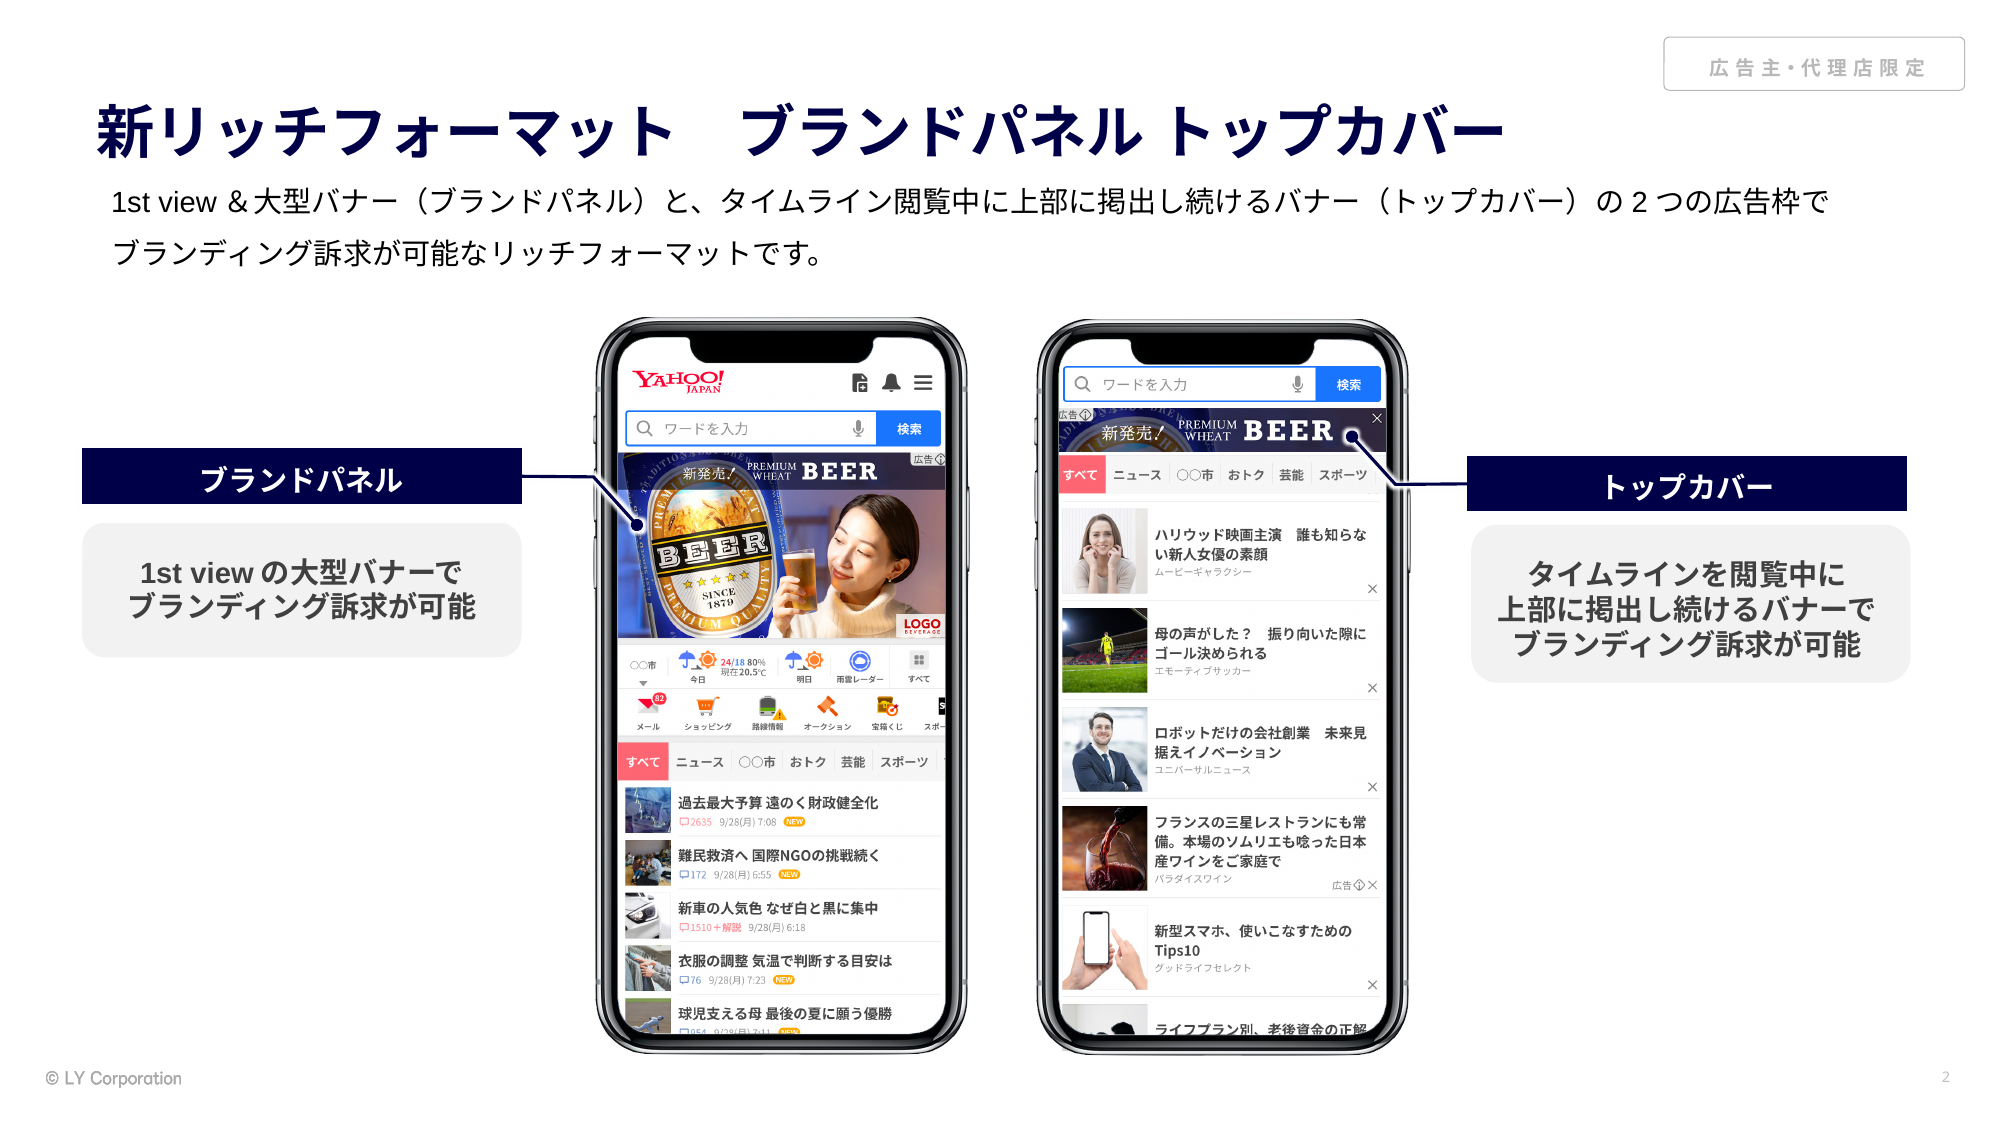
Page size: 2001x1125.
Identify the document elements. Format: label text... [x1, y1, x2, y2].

text_box 1st view＆大型バナー（ブランドパネル）と、タイムライン閲覧中に上部に掲出し続けるバナー（トップカバー）の2つの広告枠で ブランディング訴求が可能なリッチフォーマットです。 [96, 180, 1904, 310]
text_box [80, 521, 524, 659]
text_box タイムラインを閲覧中に 上部に掲出し続けるバナーで ブランディング訴求が可能 [1467, 548, 1907, 669]
text_box [1469, 523, 1913, 685]
text_box トップカバー [1418, 456, 1907, 511]
picture [589, 317, 978, 1068]
picture [1030, 318, 1418, 1070]
title 新リッチフォーマット ブランドパネル トップカバー [96, 95, 1904, 180]
text_box ブランドパネル [82, 448, 589, 504]
text_box 1st viewの大型バナーで ブランディング訴求が可能 [82, 546, 522, 632]
picture [46, 1071, 181, 1088]
